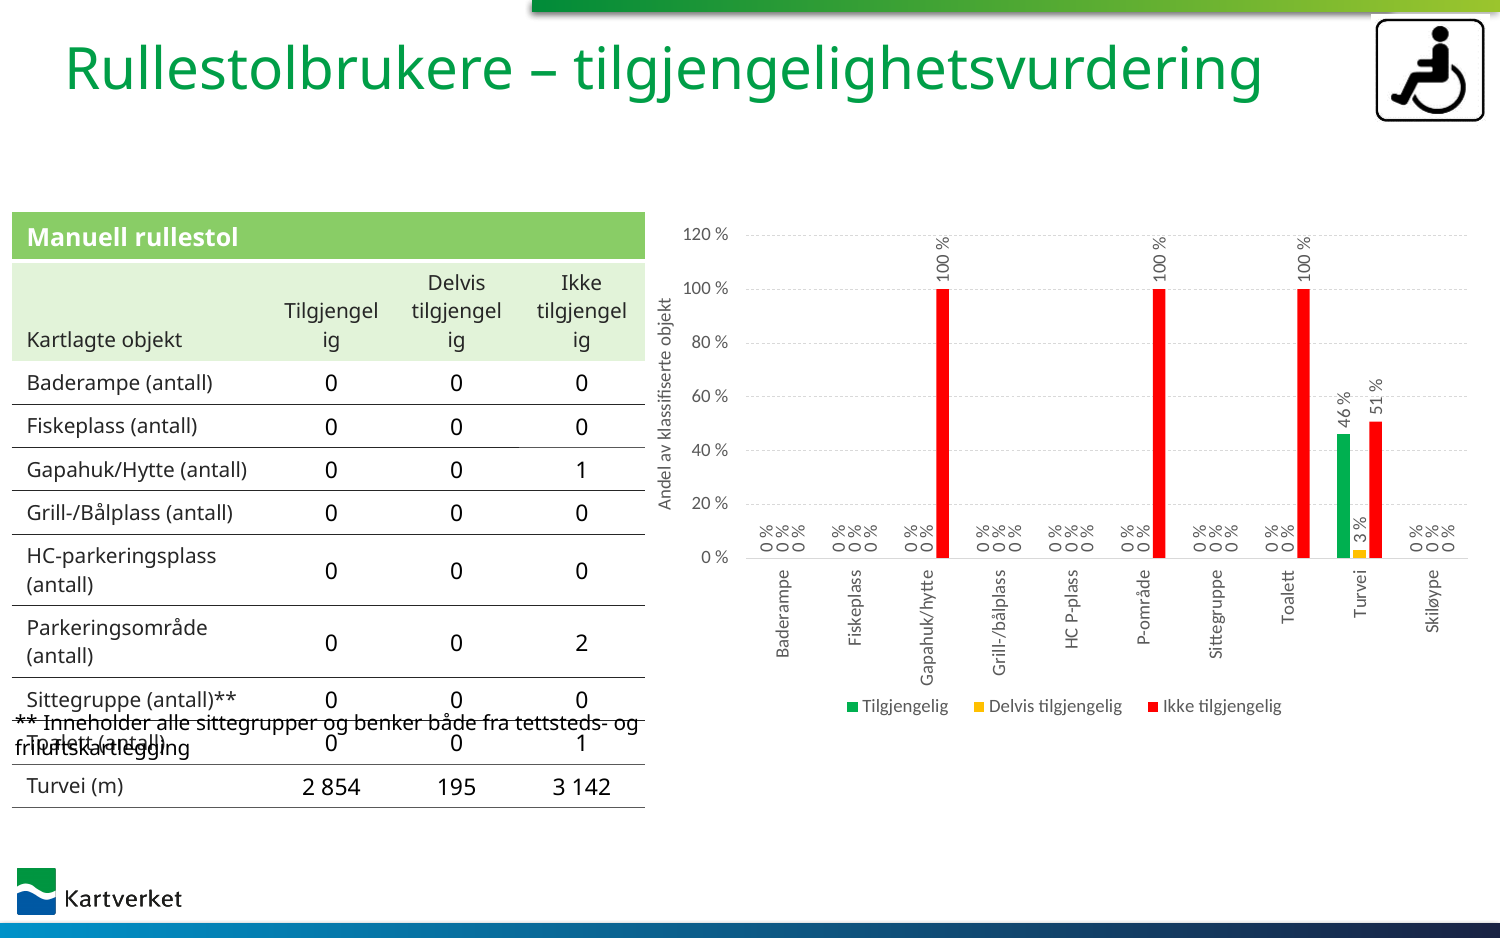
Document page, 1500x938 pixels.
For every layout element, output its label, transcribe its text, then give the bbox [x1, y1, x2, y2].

text_box ** Inneholder alle sittegrupper og benker både fra tettsteds- og friluftskartlegging [0, 702, 745, 768]
table_cell Parkeringsområde (antall) [12, 606, 269, 677]
table_cell Tilgjengelig [269, 263, 394, 361]
table_cell 0 [269, 491, 394, 534]
text_box Rullestolbrukere – tilgjengelighetsvurdering [49, 12, 1372, 109]
table_cell Baderampe (antall) [12, 361, 269, 404]
table_cell Kartlagte objekt [12, 263, 269, 361]
table_cell 0 [269, 405, 394, 447]
table_cell 0 [394, 606, 519, 677]
table_cell 0 [394, 448, 519, 490]
table_cell Fiskeplass (antall) [12, 405, 269, 447]
table_cell 0 [394, 491, 519, 534]
table_cell Grill-/Bålplass (antall) [12, 491, 269, 534]
table_cell Sittegruppe (antall)** [12, 678, 269, 702]
table_cell 0 [269, 606, 394, 677]
table_cell 0 [394, 535, 519, 605]
picture [643, 218, 1480, 728]
table_cell 0 [269, 535, 394, 605]
table_cell Delvis tilgjengelig [394, 263, 519, 361]
table_cell Ikke tilgjengelig [519, 263, 638, 361]
table_cell 195 [394, 768, 519, 807]
table_cell 0 [519, 491, 638, 534]
table_cell Turvei (m) [12, 768, 269, 807]
table_cell 0 [394, 361, 519, 404]
table_cell 0 [269, 361, 394, 404]
table_cell HC-parkeringsplass (antall) [12, 535, 269, 605]
table_cell 0 [269, 678, 394, 702]
table_cell Gapahuk/Hytte (antall) [12, 448, 269, 490]
table_cell 0 [519, 405, 638, 447]
table_cell 0 [394, 678, 519, 702]
table_header Manuell rullestol [12, 212, 645, 259]
table_cell 2 [519, 606, 638, 677]
table_cell 0 [269, 448, 394, 490]
table_cell 2 854 [269, 768, 394, 807]
table_cell 0 [519, 535, 638, 605]
picture [1371, 13, 1491, 127]
table_cell 0 [519, 678, 638, 702]
table_cell 0 [394, 405, 519, 447]
table_cell 3 142 [519, 768, 645, 807]
table_cell 1 [519, 448, 638, 490]
table_cell 0 [519, 361, 638, 404]
